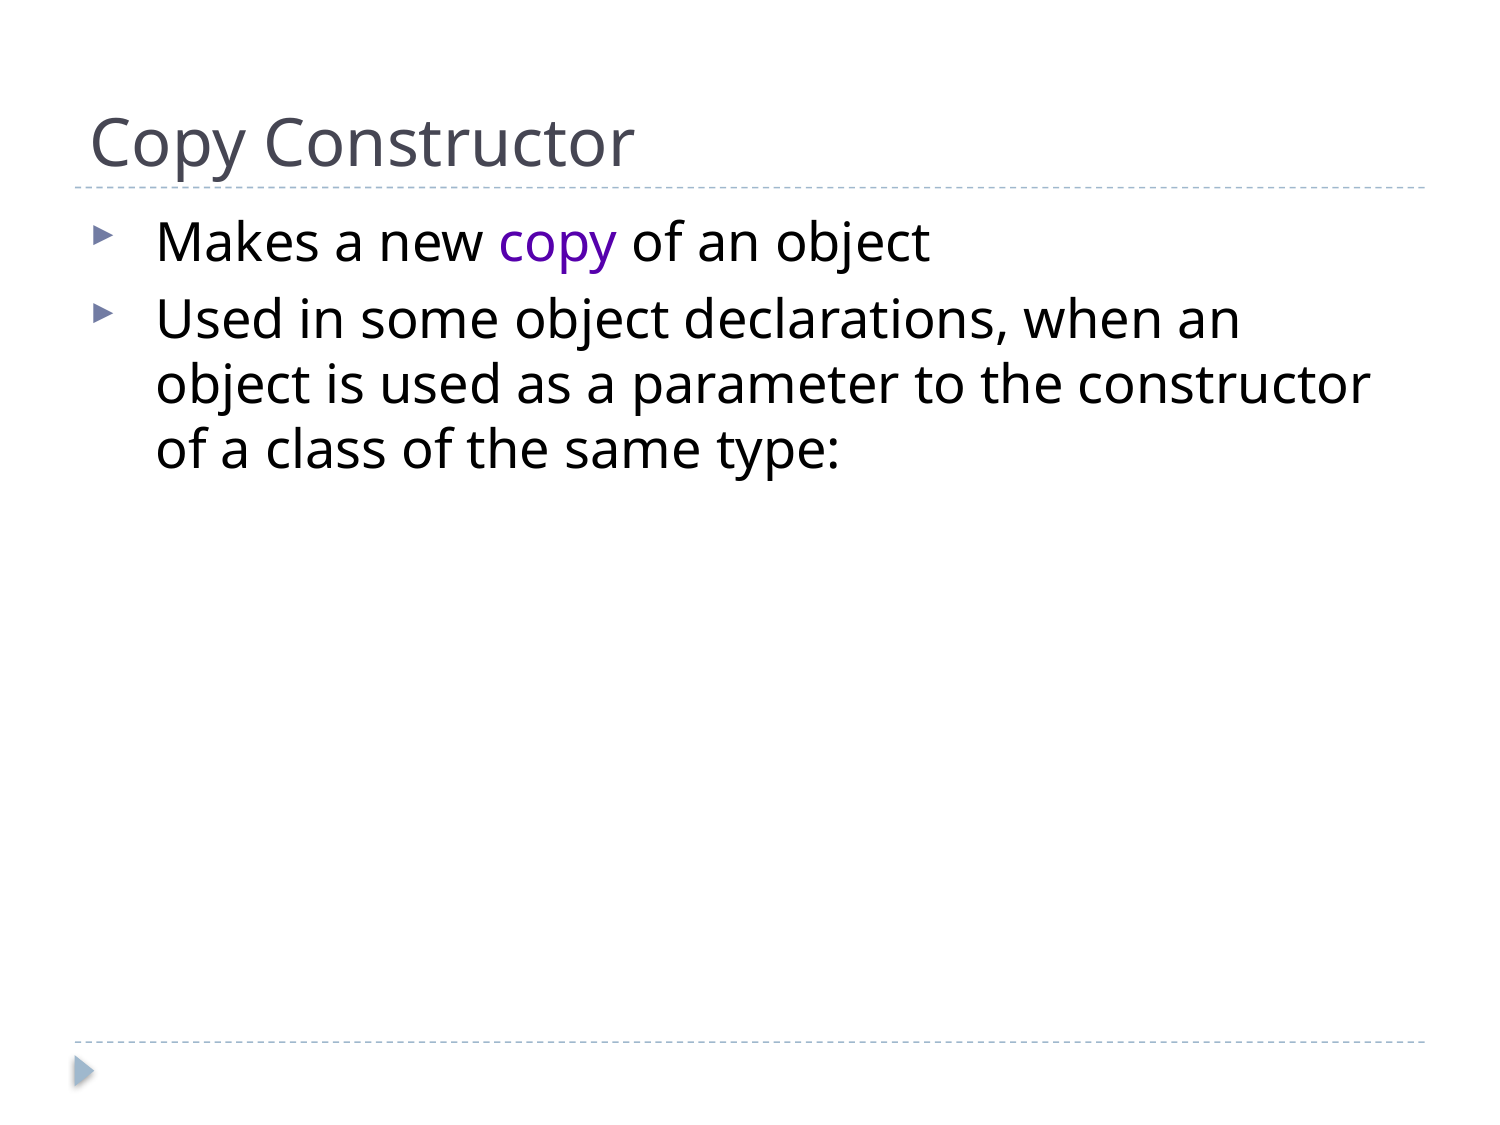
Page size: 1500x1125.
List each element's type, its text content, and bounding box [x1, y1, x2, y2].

title Copy Constructor [75, 24, 1425, 188]
list Makes a new copy of an object Used in some object declarations, when an object is used as a parameter to the constructor of a class of the same type: [75, 200, 1425, 1010]
